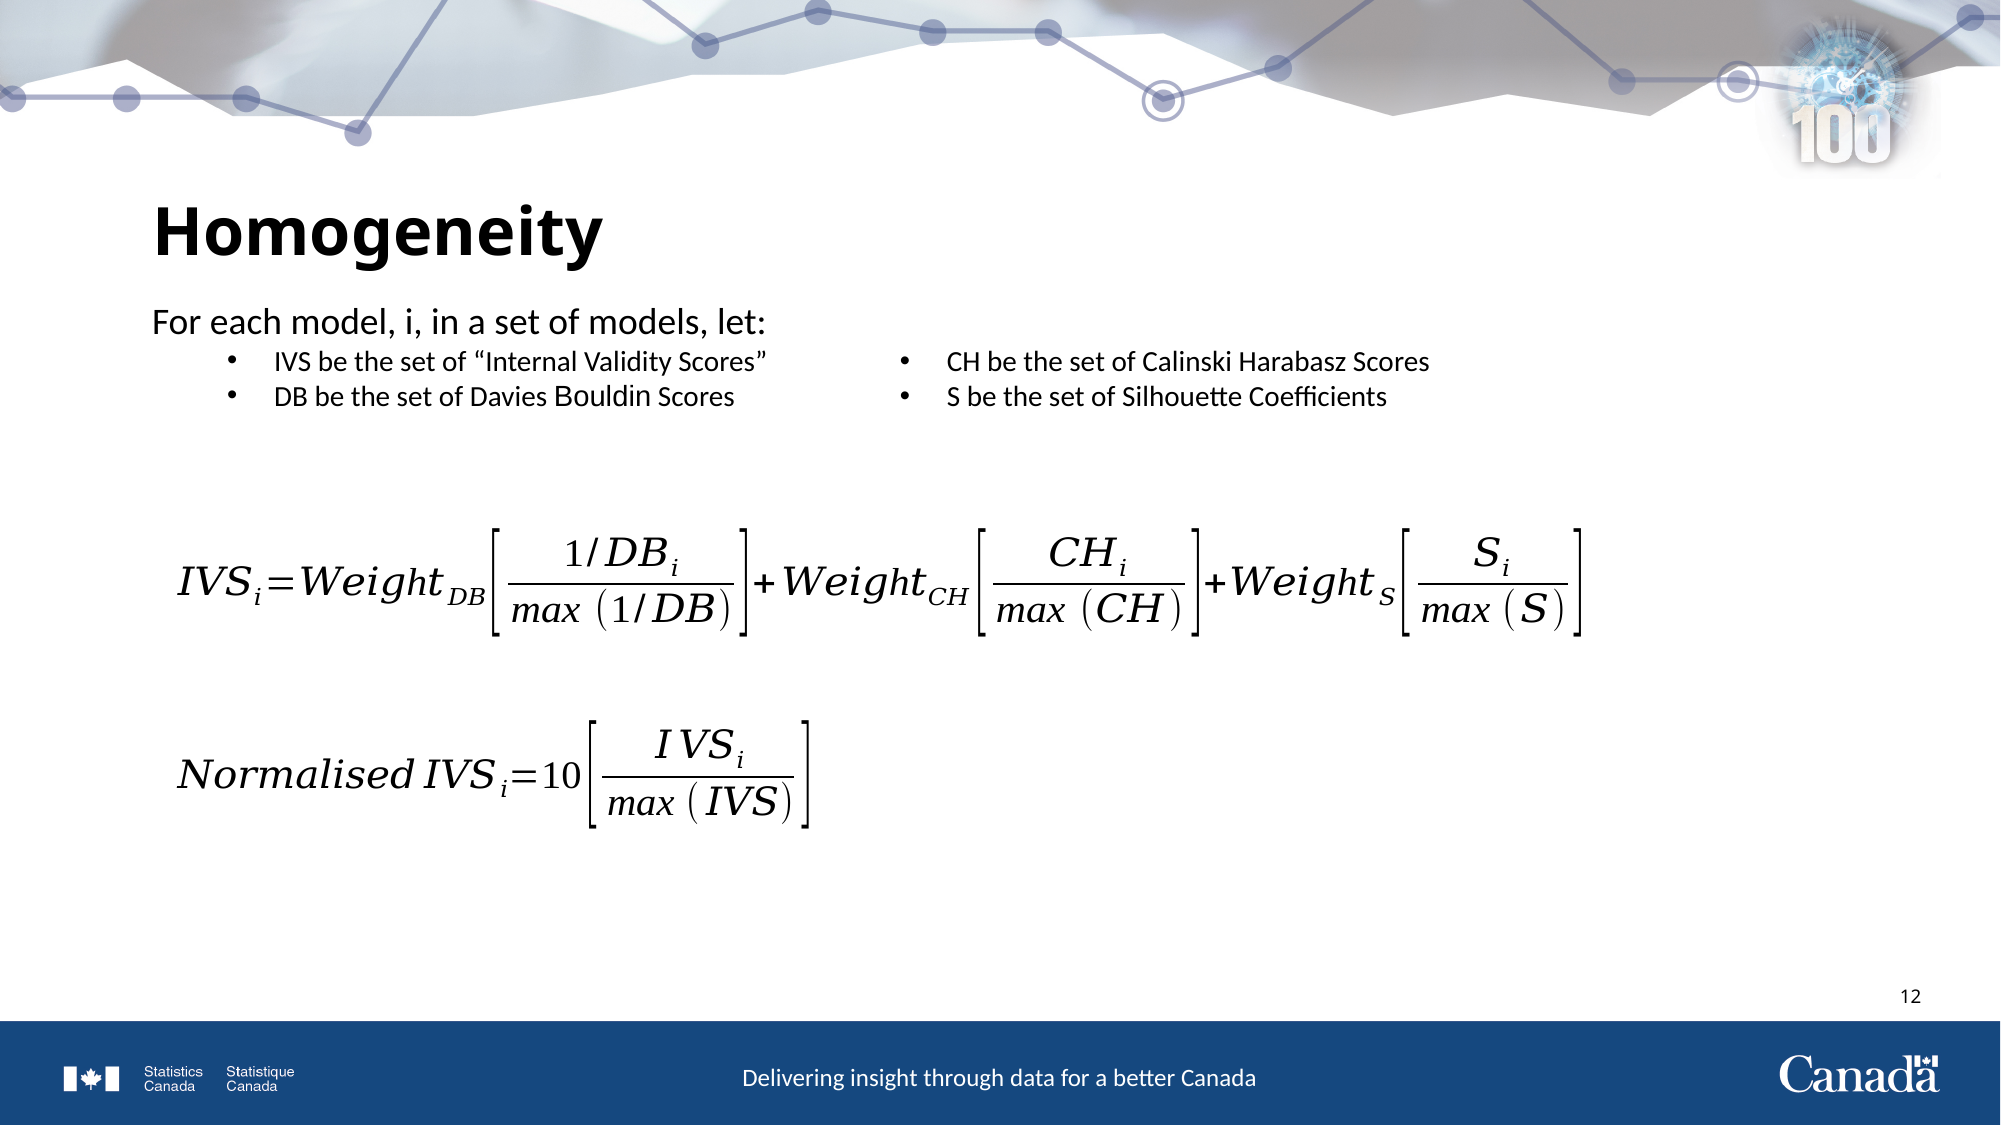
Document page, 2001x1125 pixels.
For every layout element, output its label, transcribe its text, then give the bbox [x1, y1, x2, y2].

text_box Issue and Objective [1260, 89, 2001, 98]
text_box Conclusion [1261, 79, 2001, 88]
picture [0, 0, 2001, 1125]
text_box For each model, i, in a set of models, let: IVS be the set of “Internal Validity Scores” DB be the set of Davies Bouldin Scores [137, 289, 834, 500]
title Homogeneity [137, 188, 1863, 278]
text_box CH be the set of Calinski Harabasz Scores S be the set of Silhouette Coefficients [810, 335, 1555, 421]
slide_number 11 [1881, 977, 1937, 1020]
slide_number 17 [1262, 100, 2000, 108]
